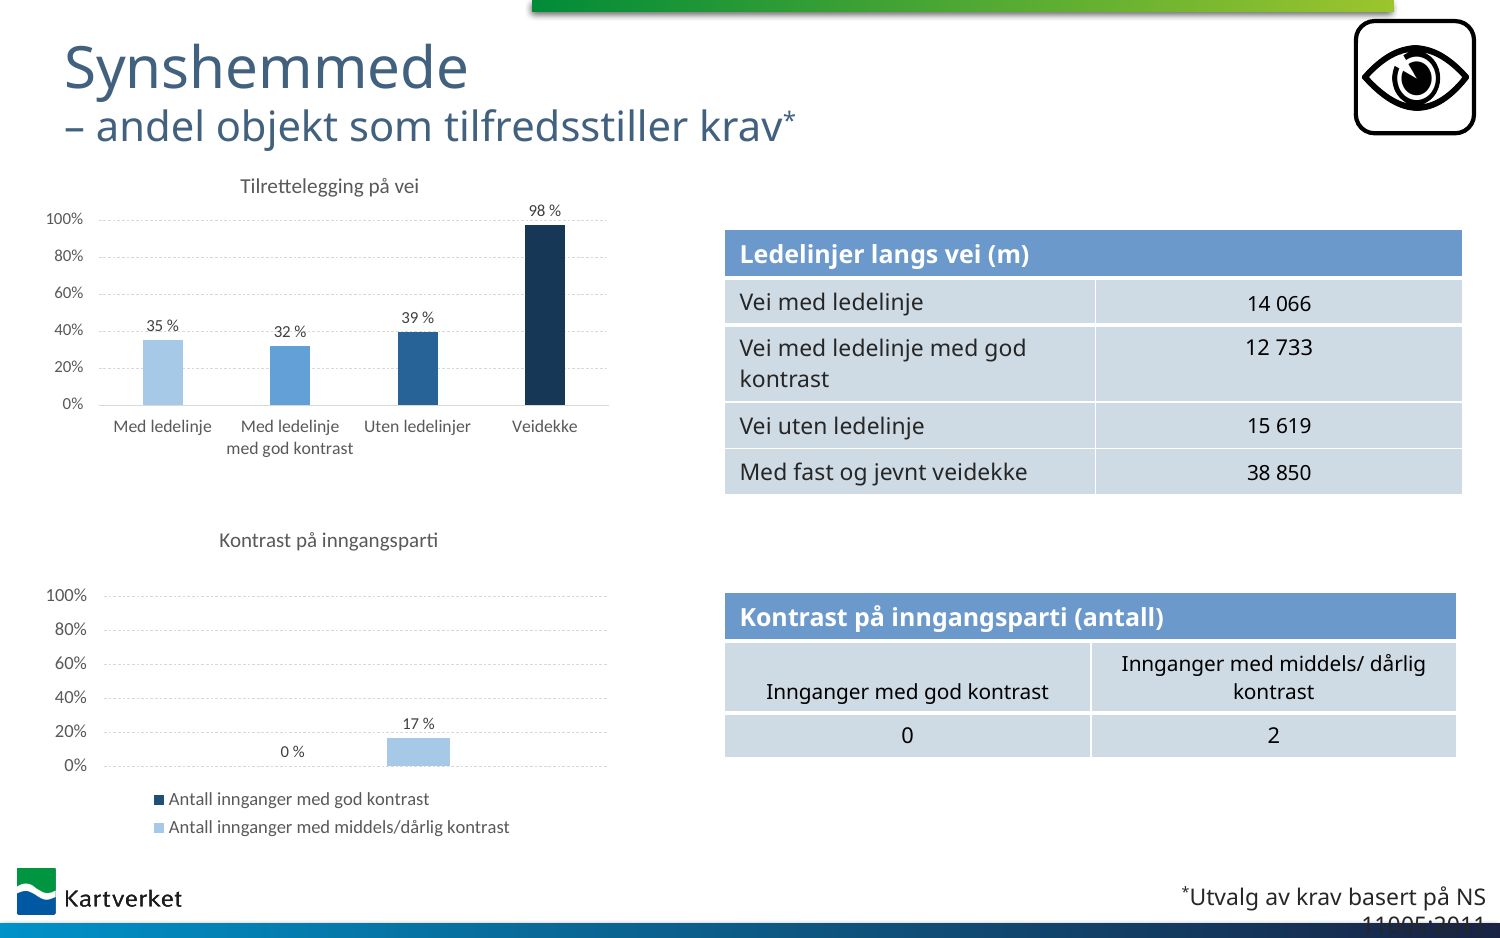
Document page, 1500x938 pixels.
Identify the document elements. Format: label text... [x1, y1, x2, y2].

table_cell 14 066 [1096, 280, 1462, 323]
table_cell Vei med ledelinje [725, 280, 1095, 323]
table_cell Vei uten ledelinje [725, 403, 1095, 448]
picture [41, 166, 619, 492]
table_header Ledelinjer langs vei (m) [725, 230, 1462, 276]
text_box *Utvalg av krav basert på NS 11005:2011 [1068, 873, 1500, 938]
table_cell 0 [725, 715, 1090, 757]
table_cell 12 733 [1096, 327, 1462, 401]
table_cell Med fast og jevnt veidekke [725, 449, 1095, 494]
table_header Kontrast på inngangsparti (antall) [725, 593, 1456, 639]
table_cell 15 619 [1096, 403, 1462, 448]
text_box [1355, 20, 1475, 134]
text_box Synshemmede – andel objekt som tilfredsstiller krav* [49, 24, 1431, 158]
table_cell 38 850 [1096, 449, 1462, 494]
picture [41, 520, 617, 846]
table_cell 2 [1092, 715, 1456, 757]
table_cell Innganger med god kontrast [725, 643, 1090, 711]
table_cell Vei med ledelinje med god kontrast [725, 327, 1095, 401]
table_cell Innganger med middels/ dårlig kontrast [1092, 643, 1456, 711]
